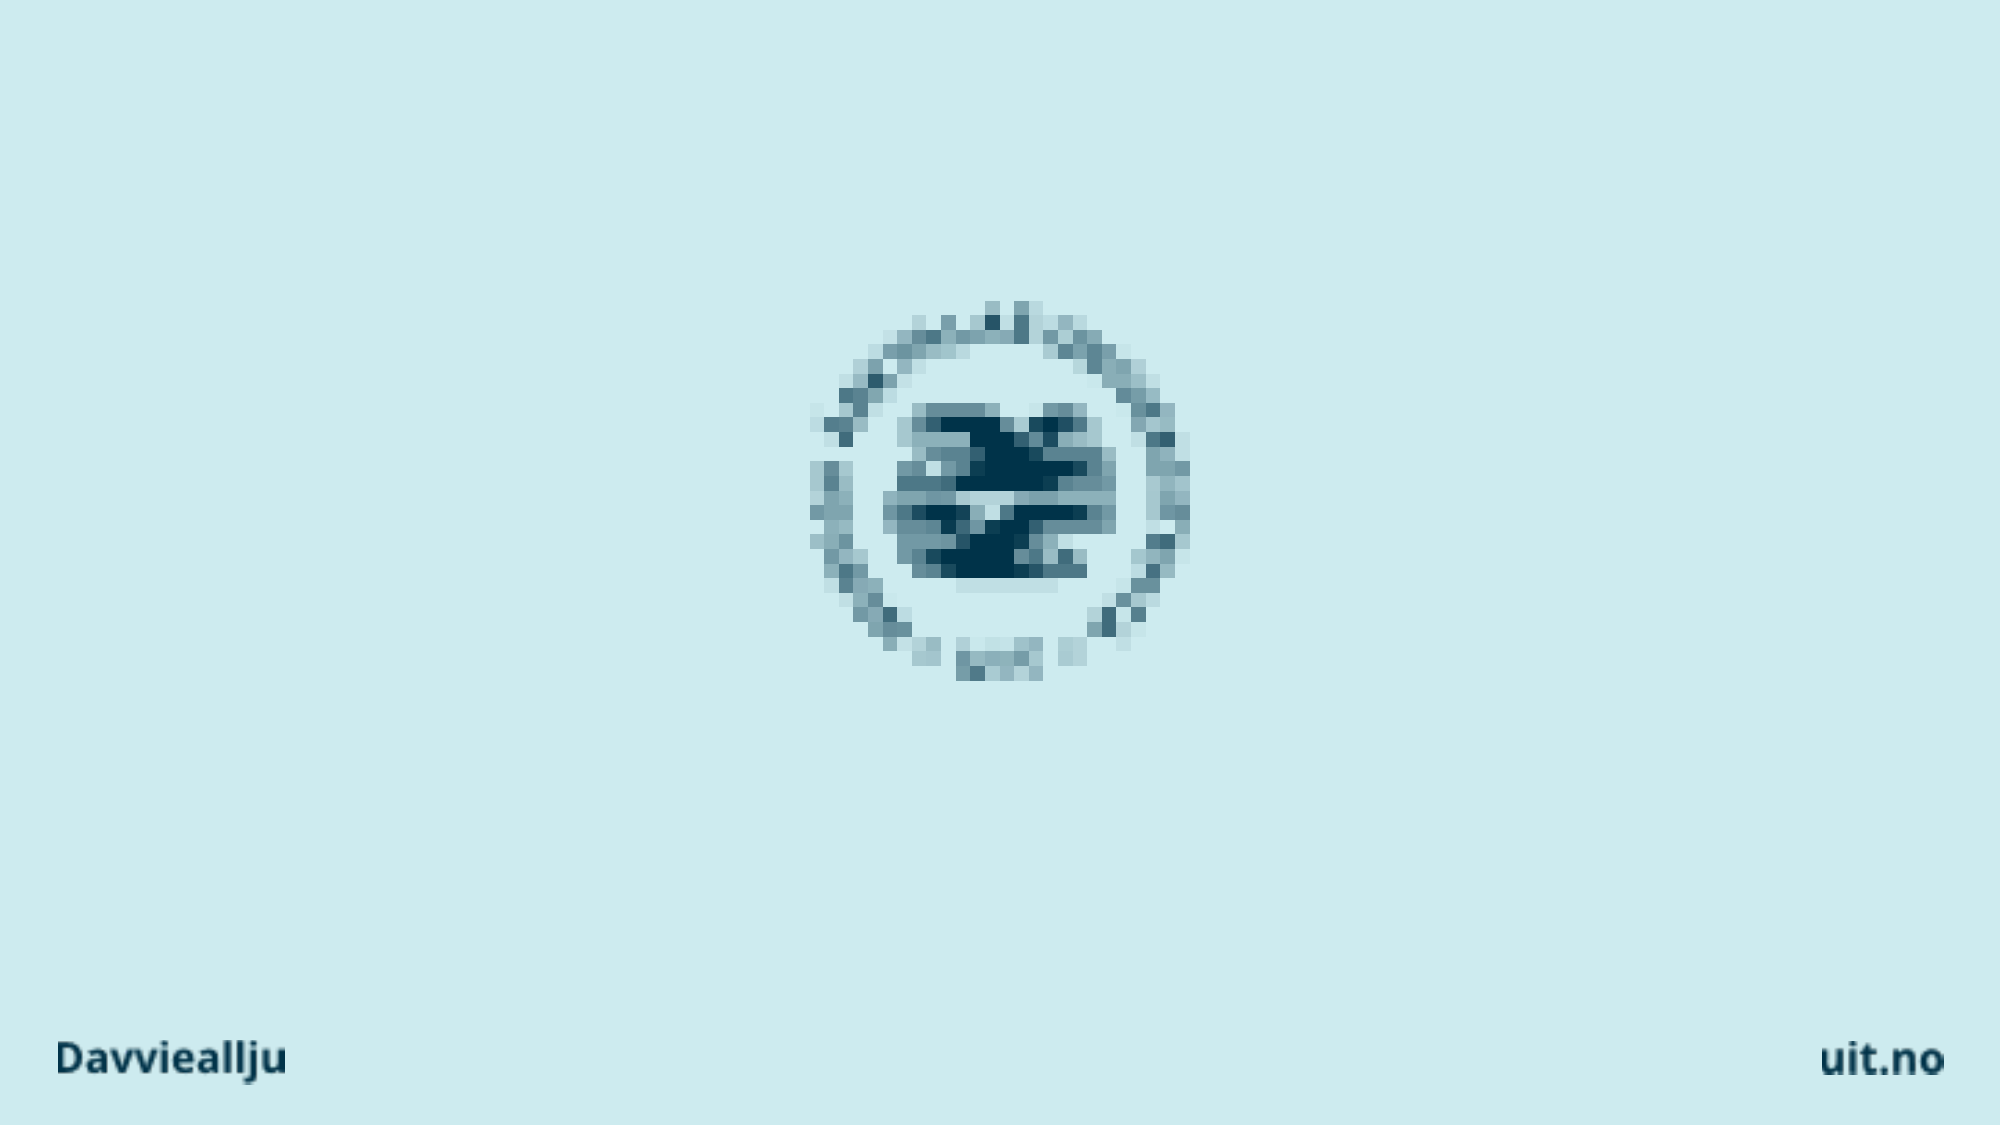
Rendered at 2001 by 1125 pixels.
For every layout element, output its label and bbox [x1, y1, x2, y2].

picture [810, 301, 1190, 681]
picture [58, 1040, 285, 1085]
picture [1822, 1041, 1944, 1075]
